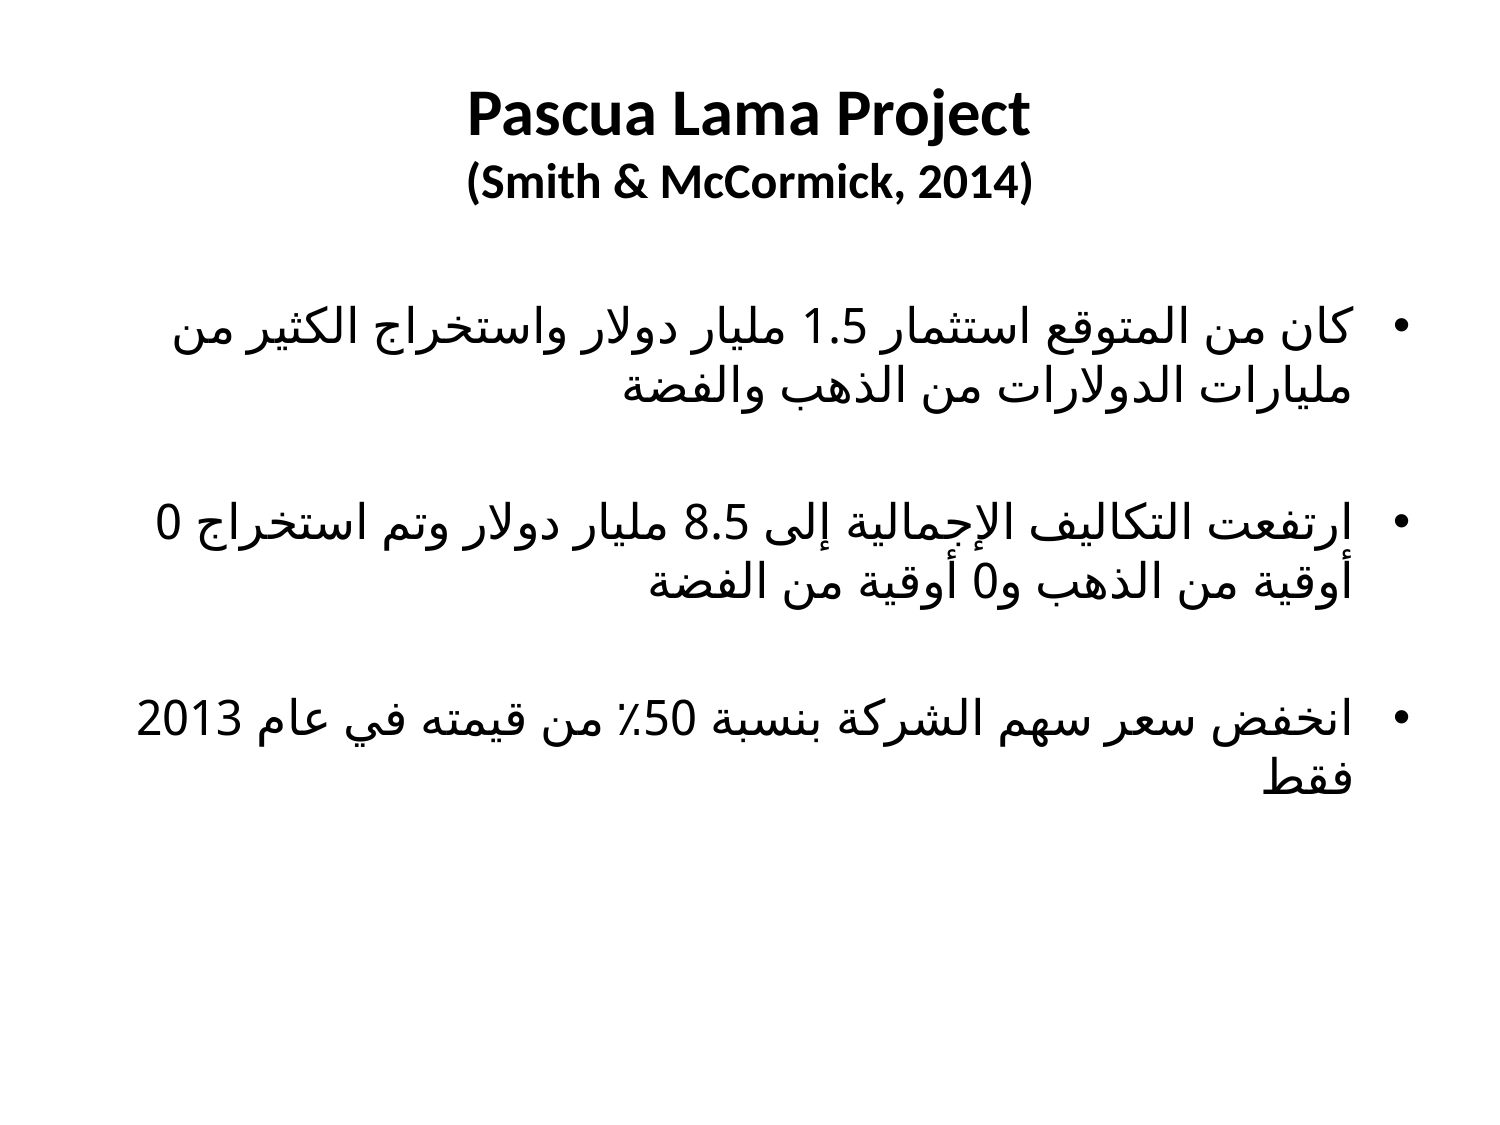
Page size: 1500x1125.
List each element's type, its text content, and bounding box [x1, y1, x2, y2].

title Pascua Lama Project (Smith & McCormick, 2014) [75, 45, 1425, 233]
list كان من المتوقع استثمار 1.5 مليار دولار واستخراج الكثير من مليارات الدولارات من الذهب والفضة ارتفعت التكاليف الإجمالية إلى 8.5 مليار دولار وتم استخراج 0 أوقية من الذهب و0 أوقية من الفضة انخفض سعر سهم الشركة بنسبة 50٪ من قيمته في عام 2013 فقط *من 60 دولارًا للسهم إلى 10 دولارات للسهم بين XXX وXXX [75, 287, 1425, 1125]
